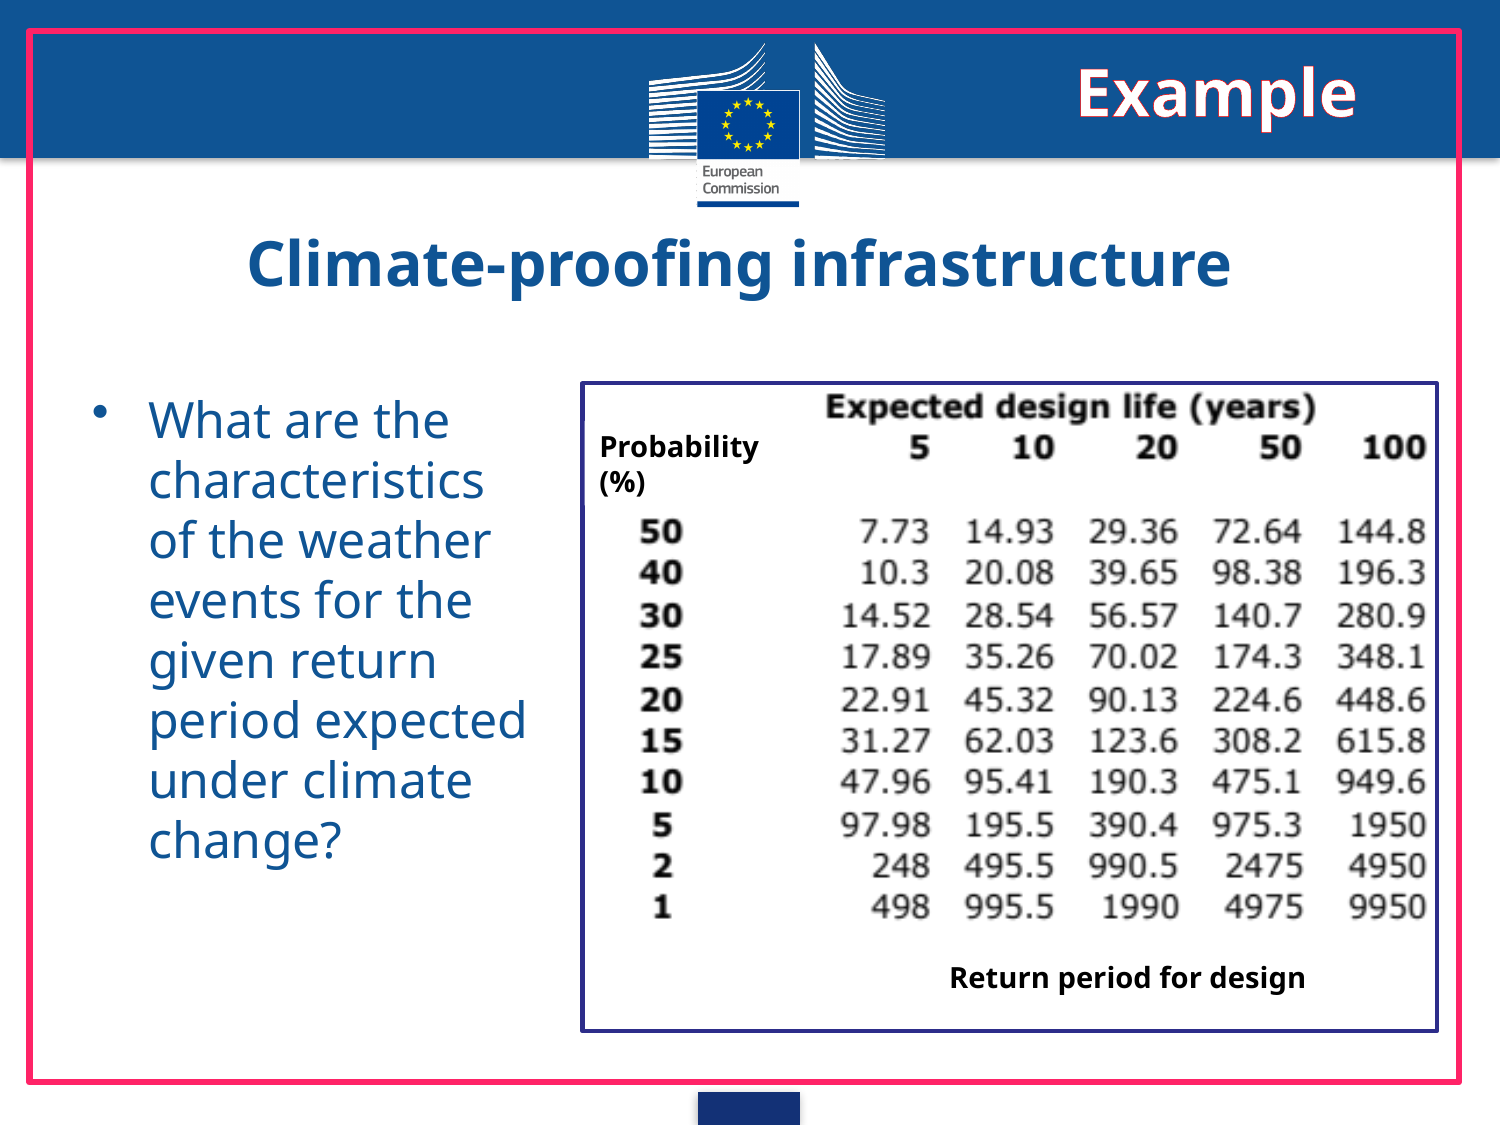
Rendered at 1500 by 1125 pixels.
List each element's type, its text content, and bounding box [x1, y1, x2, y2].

text_box [29, 30, 1459, 1083]
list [584, 385, 1435, 1030]
text_box Example [986, 42, 1447, 138]
list What are the characteristics of the weather events for the given return period expected under climate change? [76, 380, 550, 1047]
